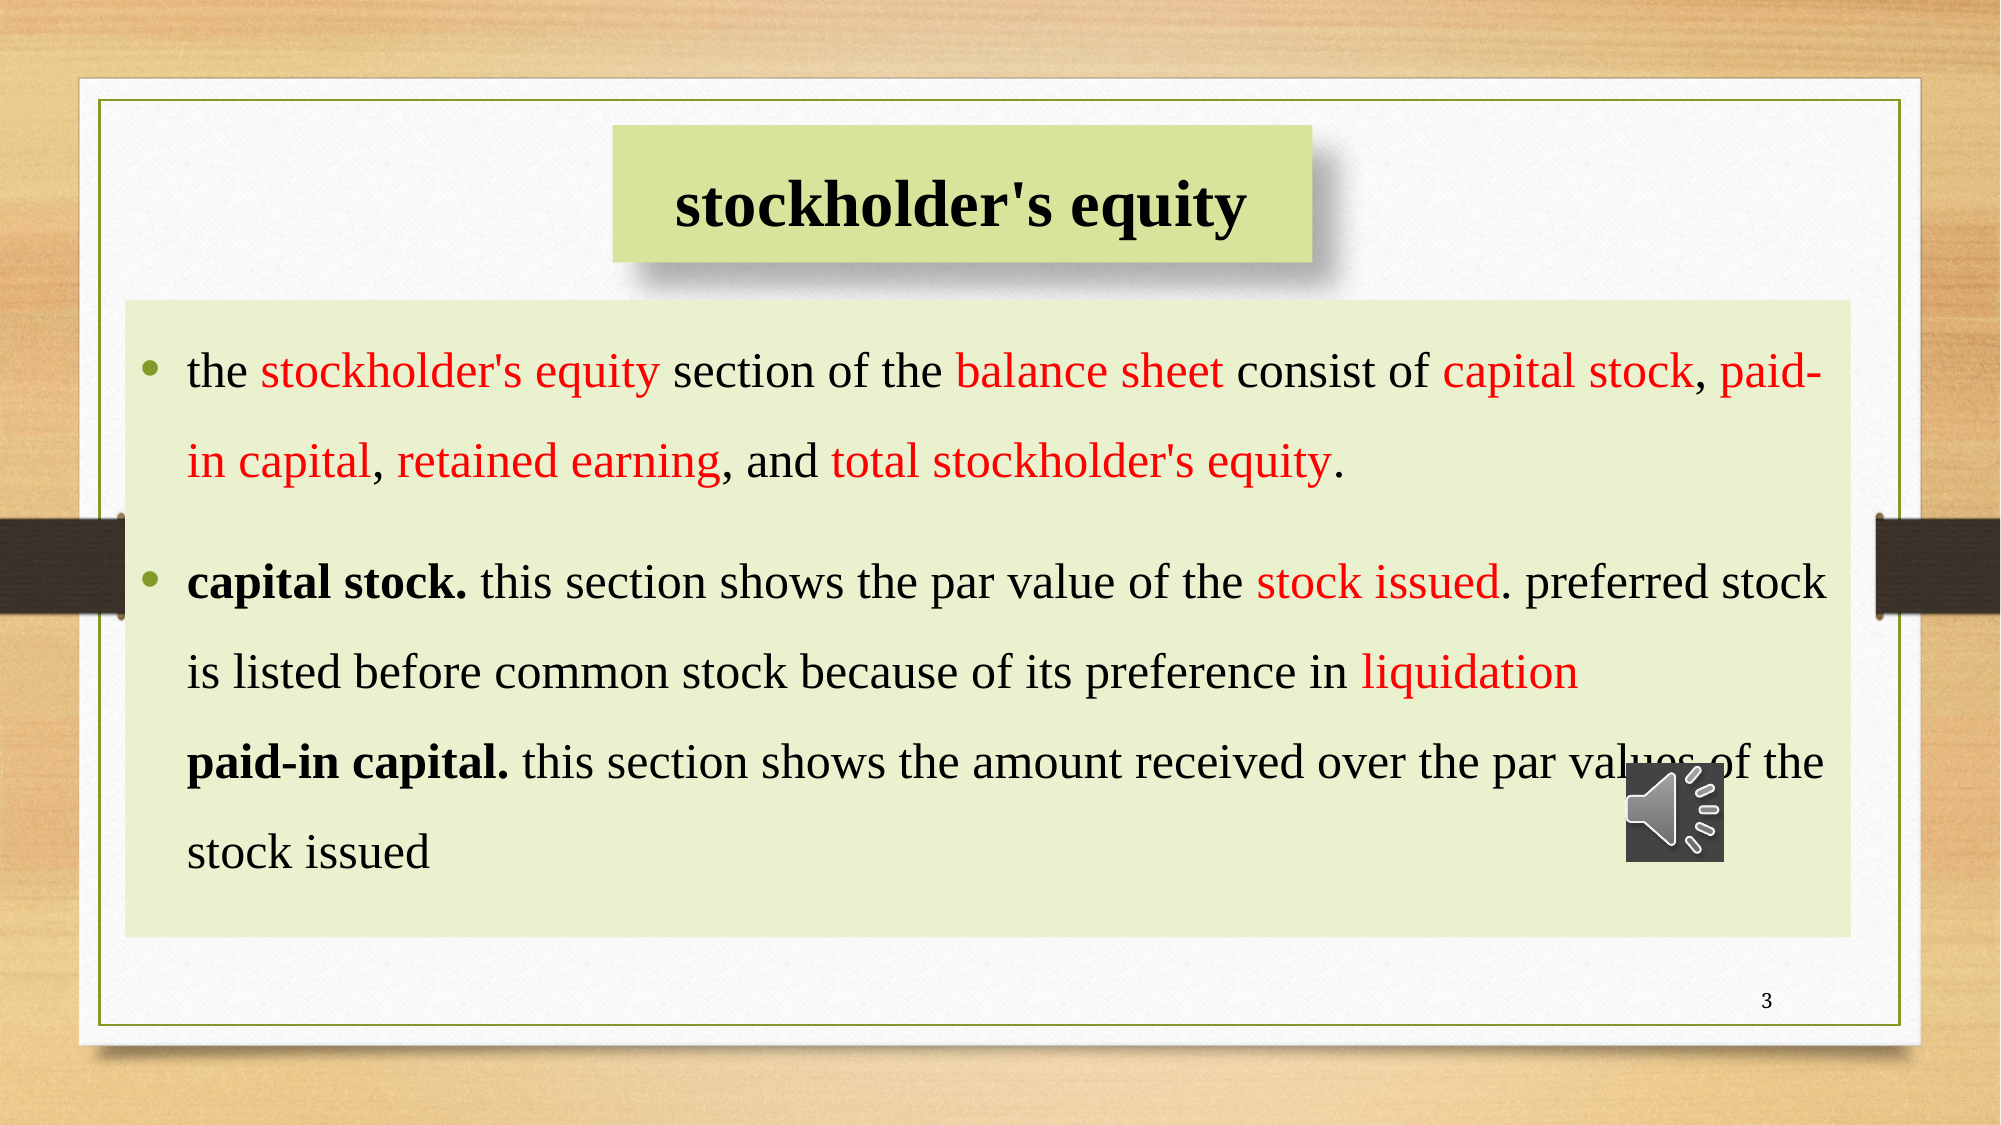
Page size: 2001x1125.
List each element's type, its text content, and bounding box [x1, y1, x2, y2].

picture [0, 0, 2001, 1125]
title stockholder's equity [612, 124, 1313, 263]
list the stockholder's equity section of the balance sheet consist of capital stock, paid-in capital, retained earning, and total stockholder's equity. capital stock. this section shows the par value of the stock issued. preferred stock is listed before common stock because of its preference in liquidation paid-in capital. this section shows the amount received over the par values of the stock issued [125, 299, 1851, 938]
slide_number 3 [1698, 979, 1788, 1025]
